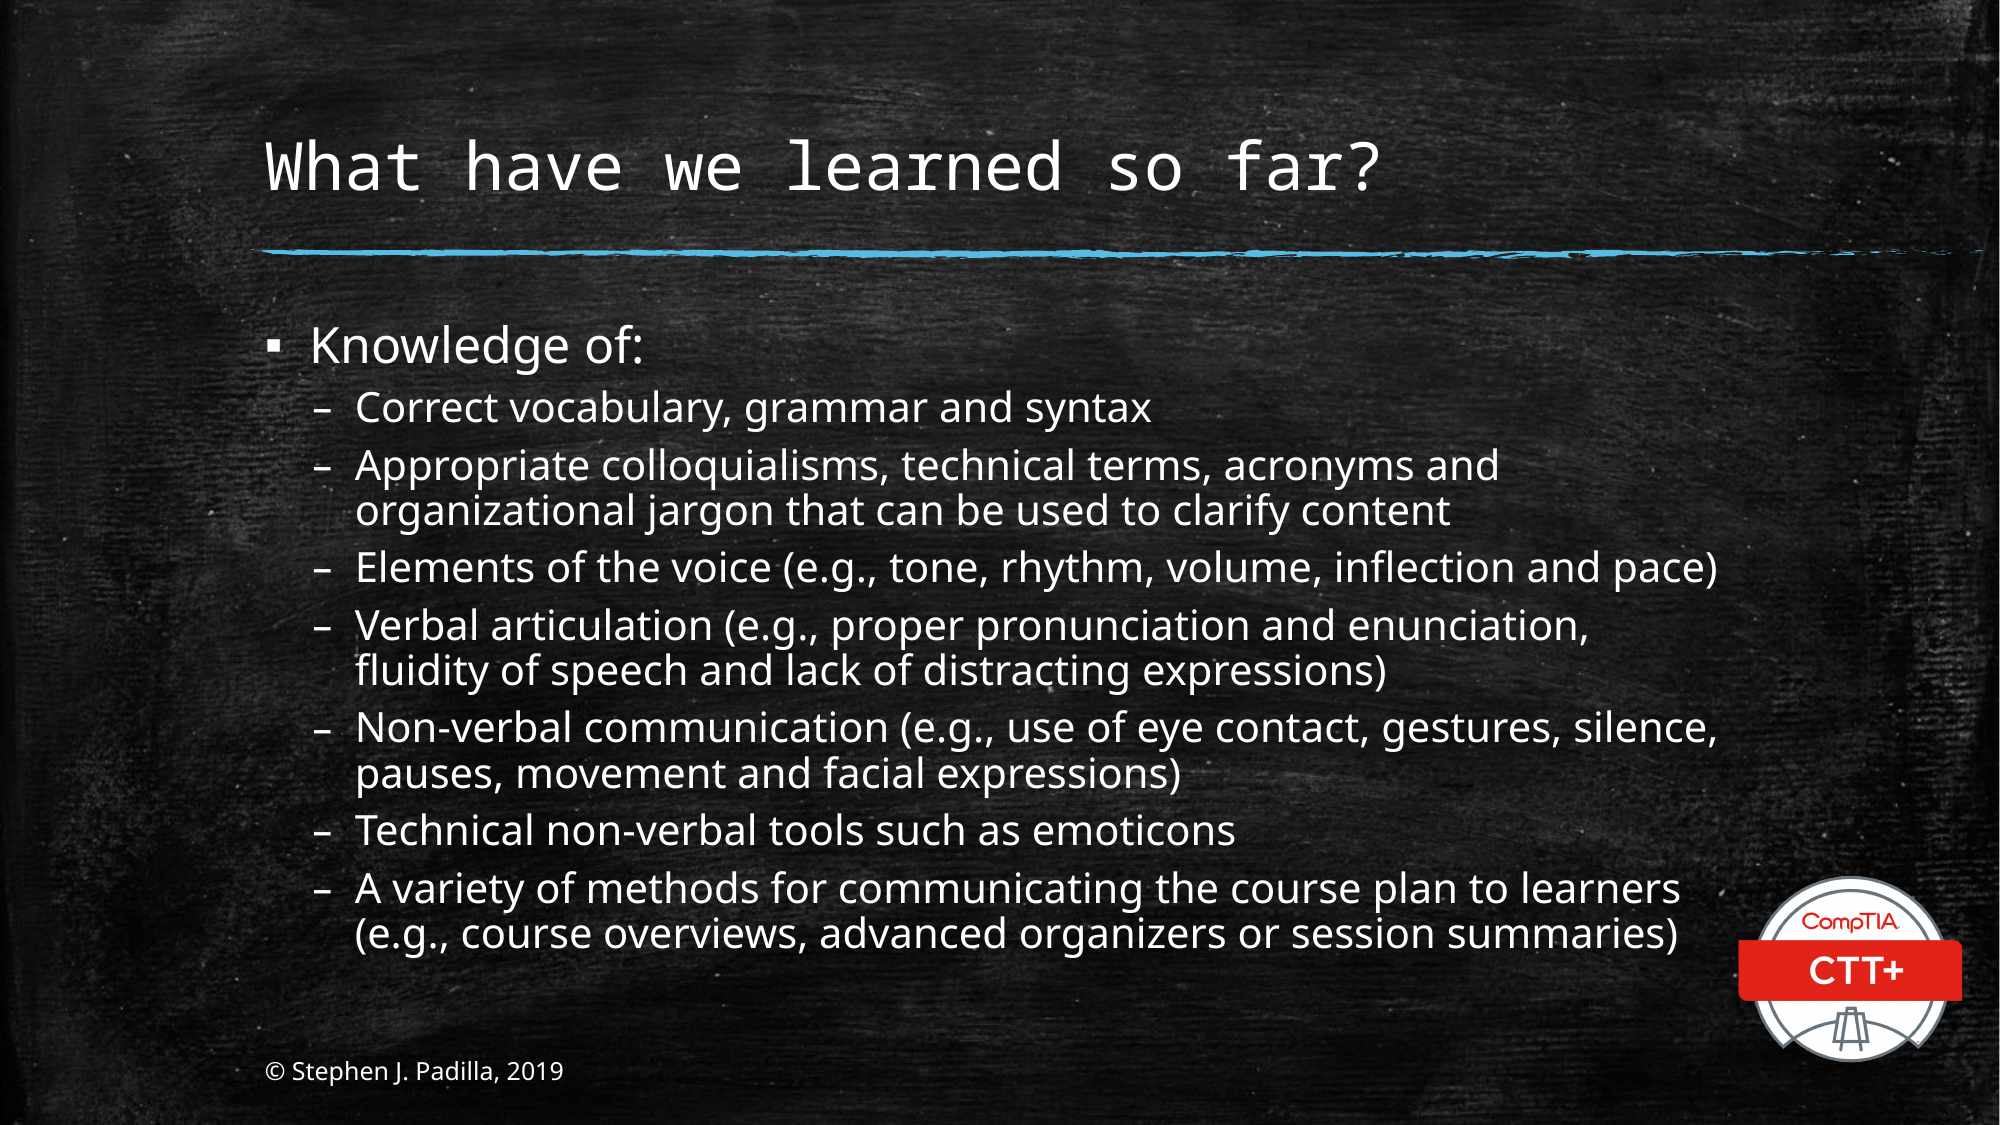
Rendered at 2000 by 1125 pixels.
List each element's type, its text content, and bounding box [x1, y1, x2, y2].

title What have we learned so far? [249, 45, 1750, 213]
footer © Stephen J. Padilla, 2019 [249, 1050, 1288, 1096]
list Knowledge of: Correct vocabulary, grammar and syntax Appropriate colloquialisms, technical terms, acronyms and organizational jargon that can be used to clarify content Elements of the voice (e.g., tone, rhythm, volume, inflection and pace) Verbal articulation (e.g., proper pronunciation and enunciation, fluidity of speech and lack of distracting expressions) Non-verbal communication (e.g., use of eye contact, gestures, silence, pauses, movement and facial expressions) Technical non-verbal tools such as emoticons A variety of methods for communicating the course plan to learners (e.g., course overviews, advanced organizers or session summaries) [249, 312, 1750, 1013]
picture [1699, 824, 2000, 1125]
